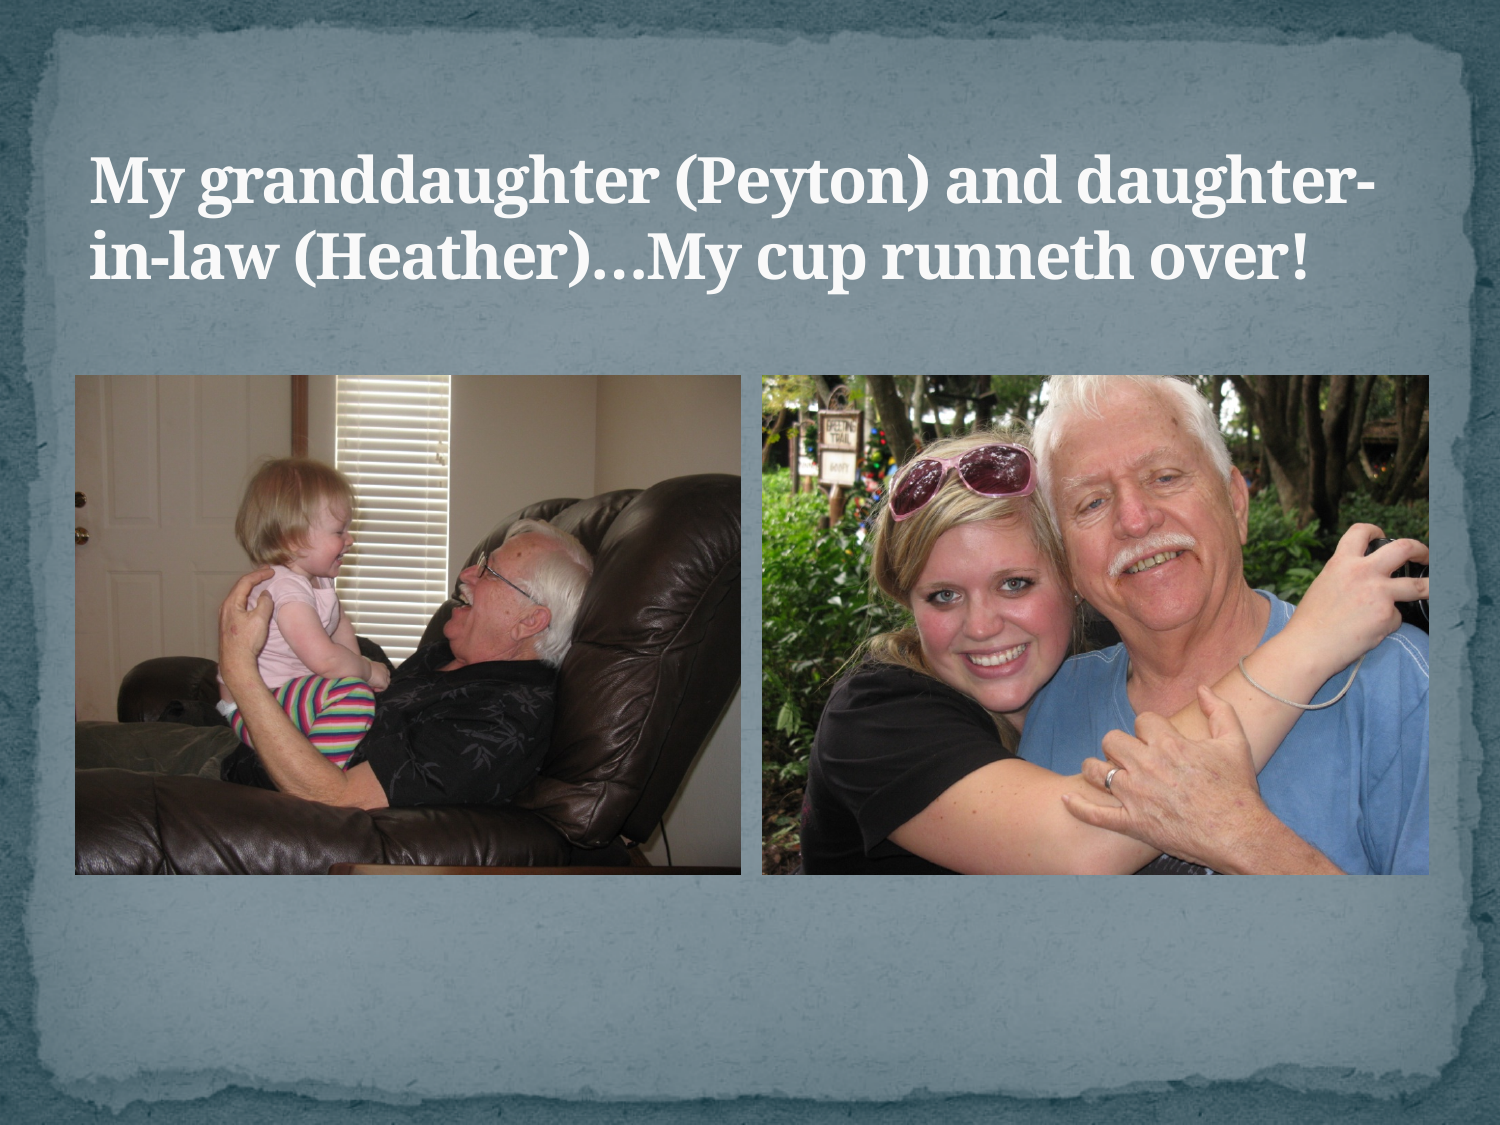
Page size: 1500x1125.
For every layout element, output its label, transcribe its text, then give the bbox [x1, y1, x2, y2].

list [76, 377, 741, 874]
picture [762, 375, 1429, 875]
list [764, 377, 1429, 874]
title My granddaughter (Peyton) and daughter-in-law (Heather)…My cup runneth over! [74, 62, 1425, 300]
